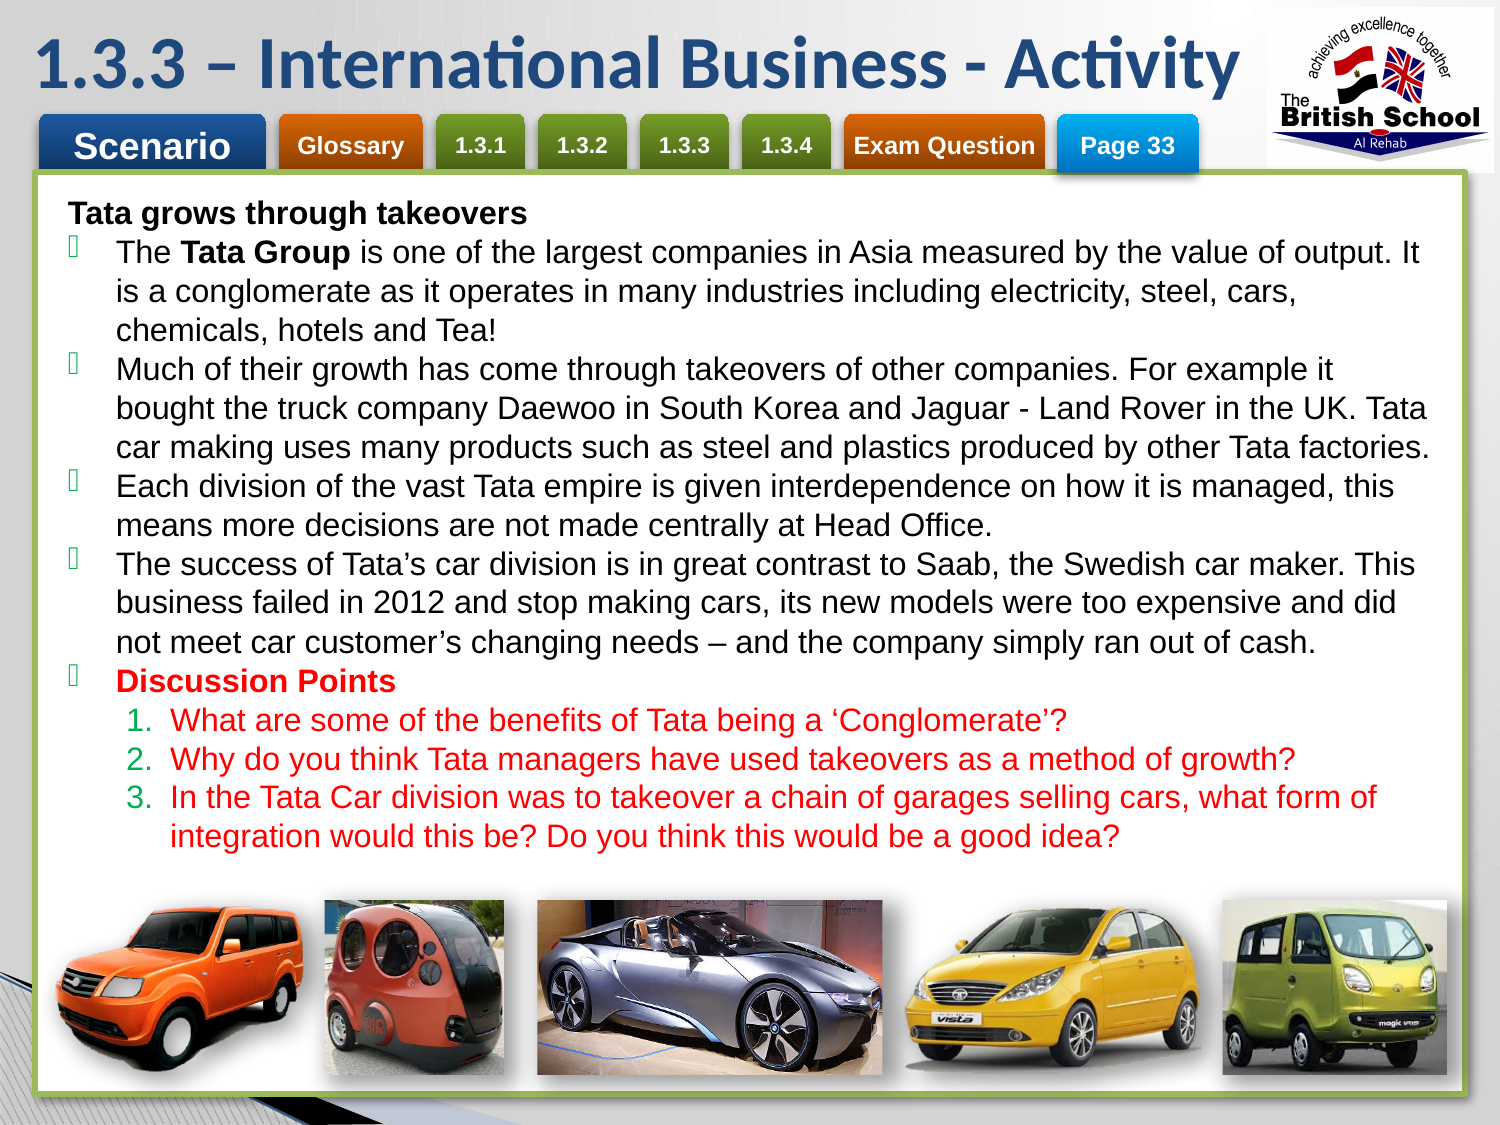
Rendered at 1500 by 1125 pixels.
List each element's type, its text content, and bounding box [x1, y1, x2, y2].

picture [1222, 899, 1448, 1075]
text_box Tata grows through takeovers The Tata Group is one of the largest companies in Asia measured by the value of output. It is a conglomerate as it operates in many industries including electricity, steel, cars, chemicals, hotels and Tea! Much of their growth has come through takeovers of other companies. For example it bought the truck company Daewoo in South Korea and Jaguar - Land Rover in the UK. Tata car making uses many products such as steel and plastics produced by other Tata factories. Each division of the vast Tata empire is given interdependence on how it is managed, this means more decisions are not made centrally at Head Office. The success of Tata’s car division is in great contrast to Saab, the Swedish car maker. This business failed in 2012 and stop making cars, its new models were too expensive and did not meet car customer’s changing needs – and the company simply ran out of cash. Discussion Points What are some of the benefits of Tata being a ‘Conglomerate’? Why do you think Tata managers have used takeovers as a method of growth? In the Tata Car division was to takeover a chain of garages selling cars, what form of integration would this be? Do you think this would be a good idea? [53, 184, 1447, 862]
picture [537, 899, 883, 1075]
title 1.3.3 – International Business - Activity [17, 7, 1282, 110]
picture [281, 1114, 303, 1125]
picture [52, 899, 307, 1075]
text_box Page 33 [1057, 114, 1199, 173]
picture [324, 899, 505, 1075]
picture [1267, 7, 1495, 173]
picture [903, 899, 1202, 1075]
